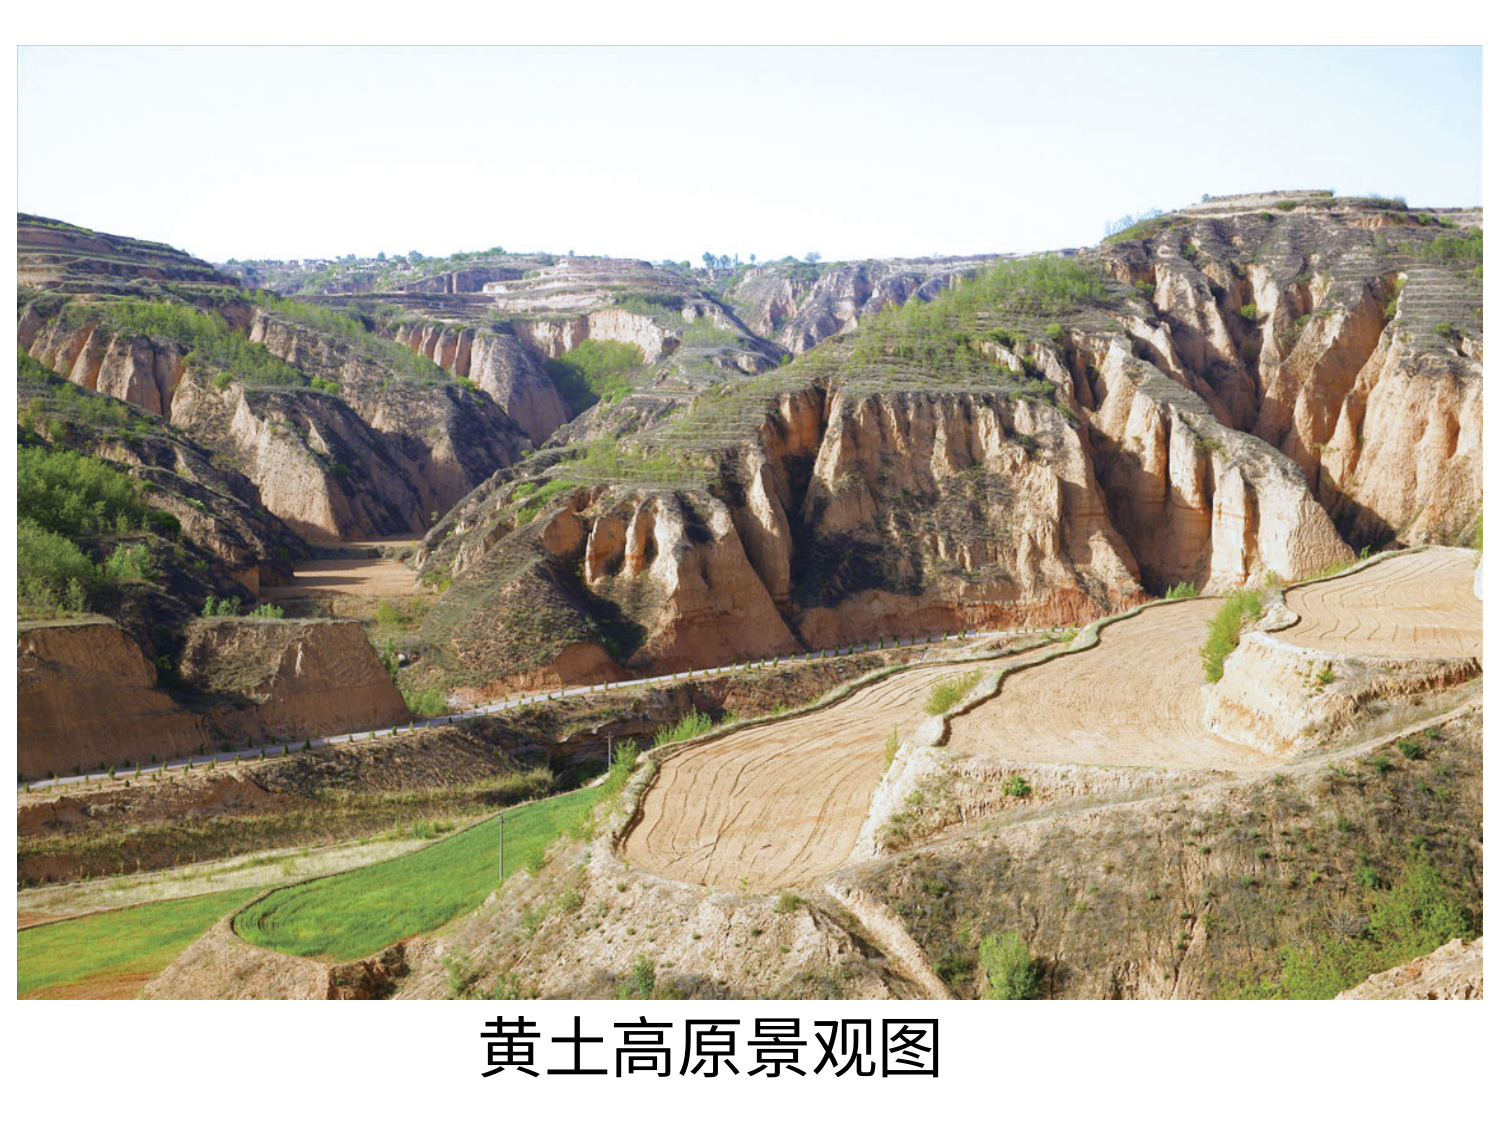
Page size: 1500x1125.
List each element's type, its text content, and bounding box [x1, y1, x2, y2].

title 黄土高原景观图 [218, 1006, 1129, 1117]
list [17, 45, 1483, 1000]
